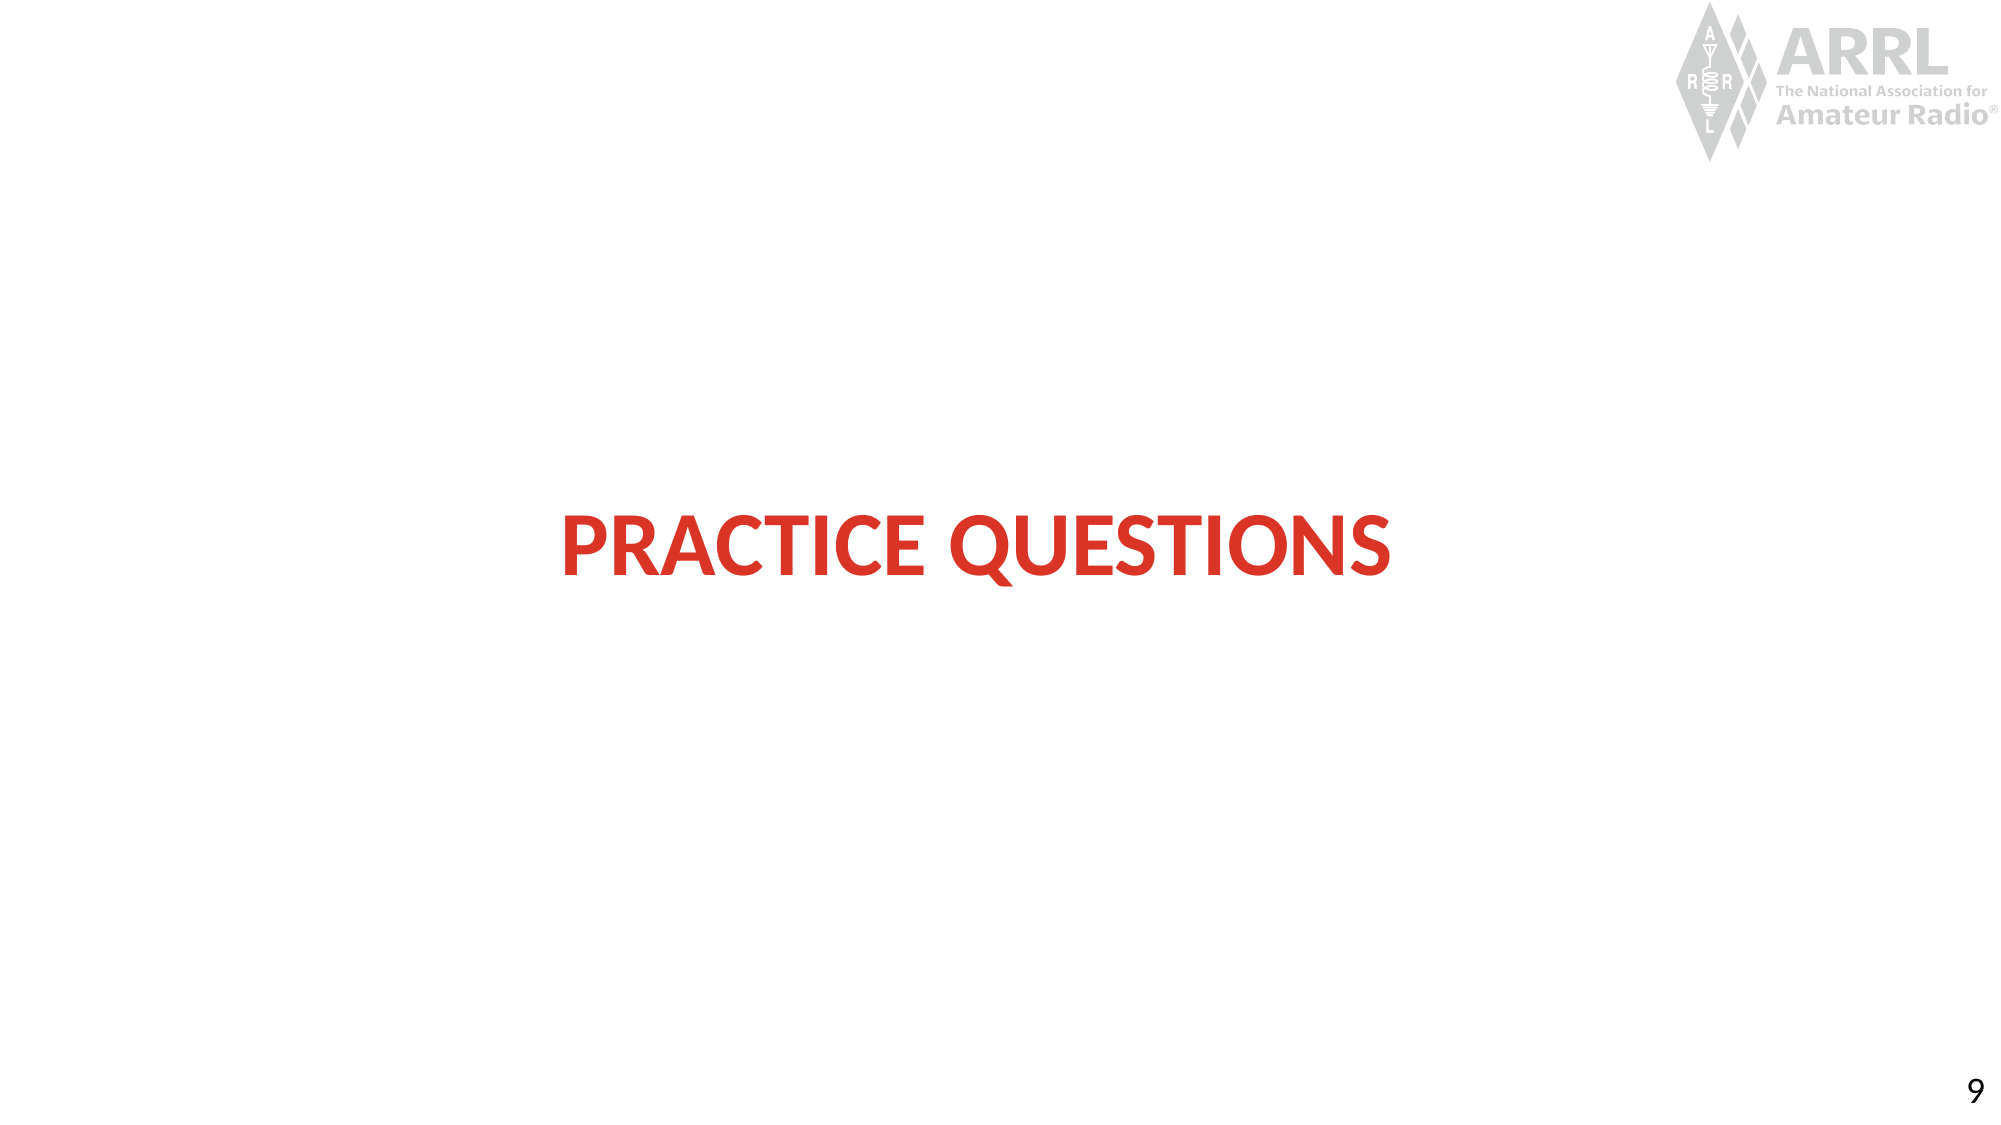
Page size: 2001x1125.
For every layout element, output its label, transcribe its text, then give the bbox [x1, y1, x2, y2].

picture [1674, 0, 2000, 164]
title PRACTICE QUESTIONS [114, 437, 1840, 655]
